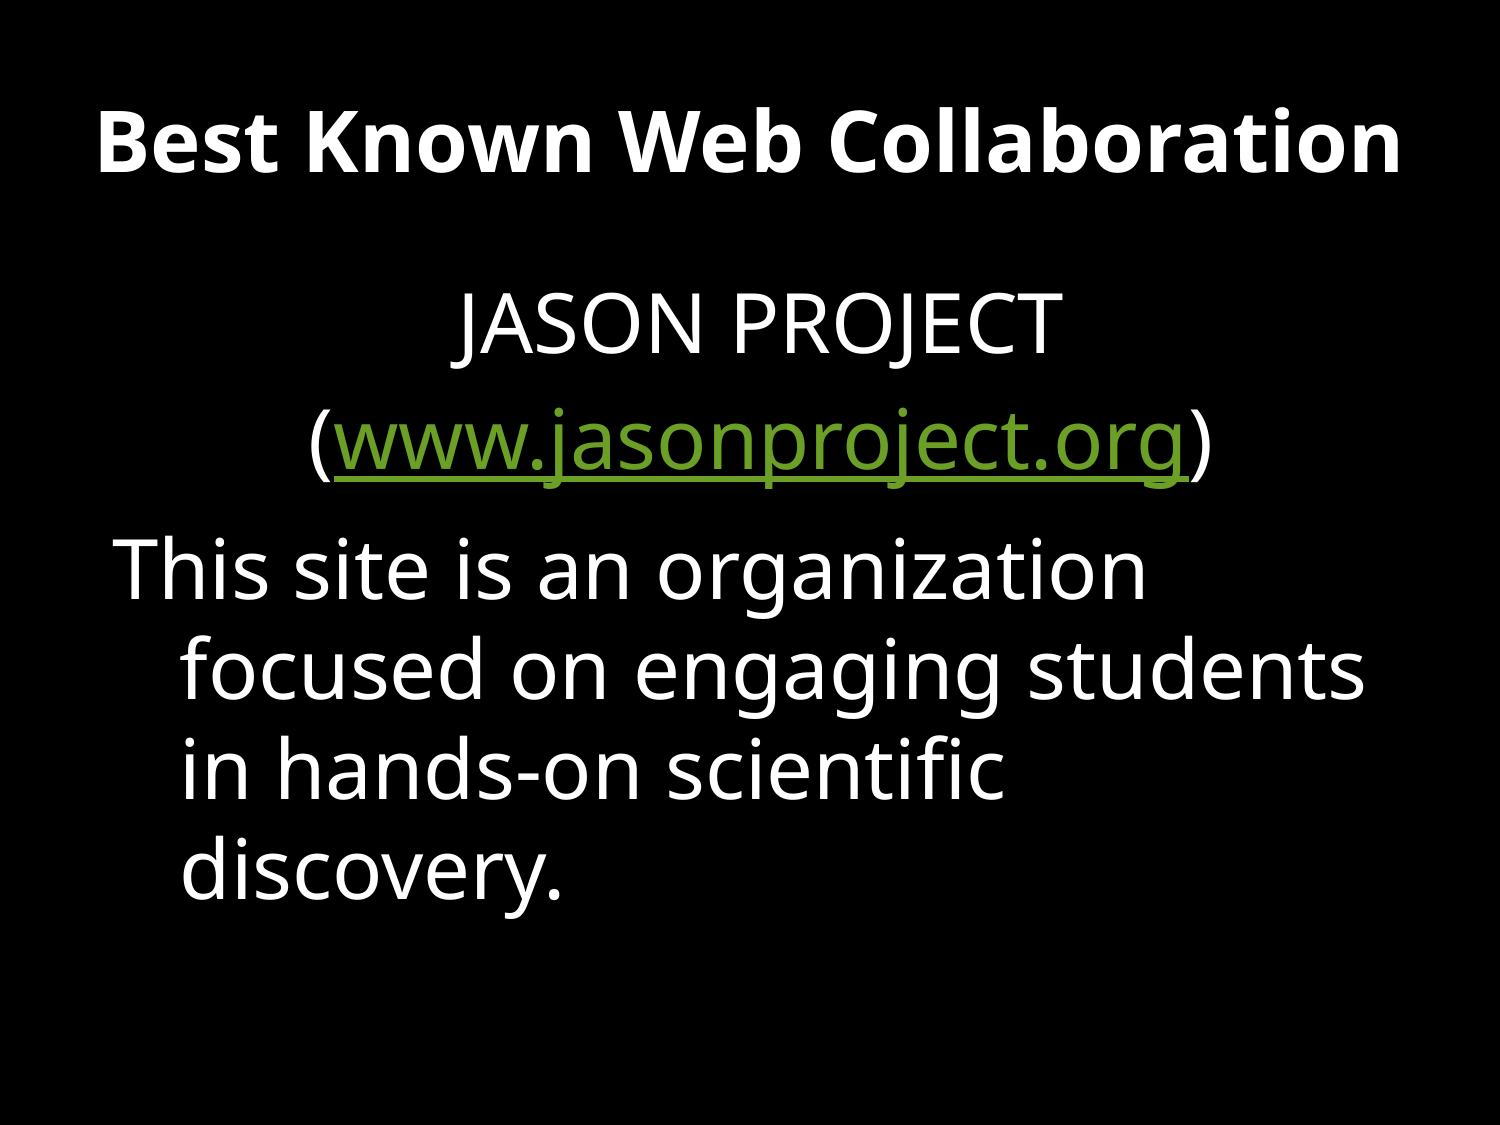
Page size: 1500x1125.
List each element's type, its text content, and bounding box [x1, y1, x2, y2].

title Best Known Web Collaboration [75, 45, 1425, 233]
list JASON PROJECT (www.jasonproject.org) This site is an organization focused on engaging students in hands-on scientific discovery. [75, 262, 1425, 1035]
